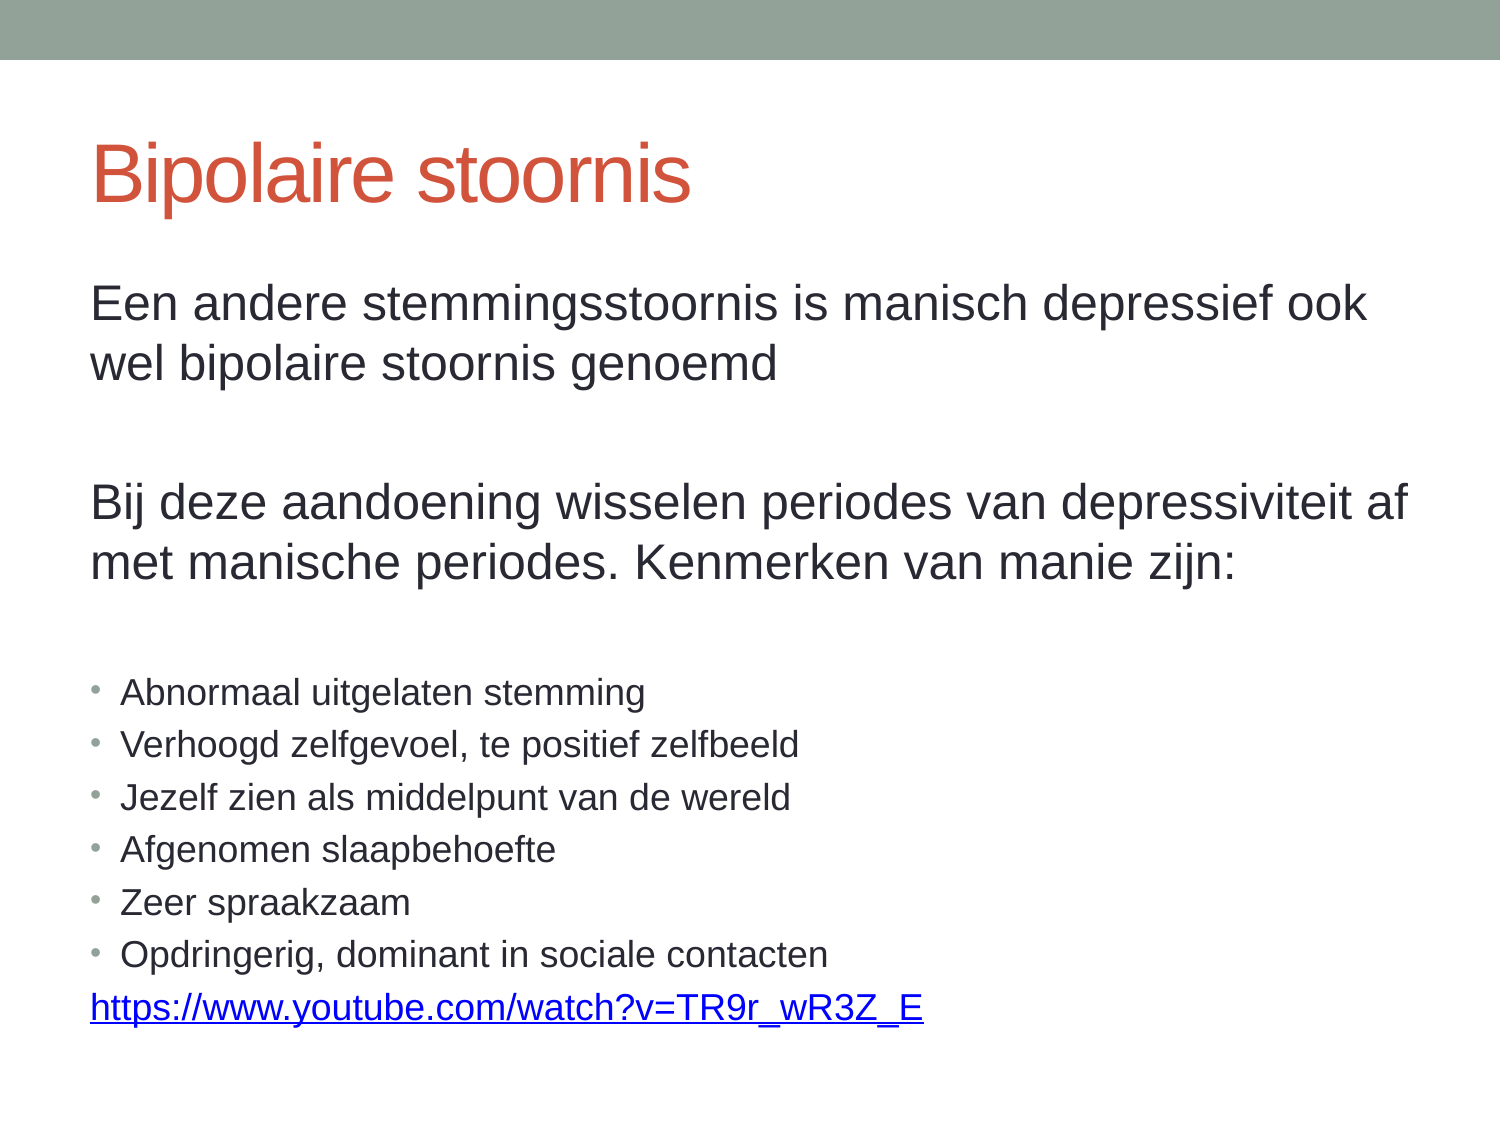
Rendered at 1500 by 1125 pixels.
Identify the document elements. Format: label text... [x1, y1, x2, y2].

title Bipolaire stoornis [75, 87, 1425, 250]
list Een andere stemmingsstoornis is manisch depressief ook wel bipolaire stoornis genoemd Bij deze aandoening wisselen periodes van depressiviteit af met manische periodes. Kenmerken van manie zijn: Abnormaal uitgelaten stemming Verhoogd zelfgevoel, te positief zelfbeeld Jezelf zien als middelpunt van de wereld Afgenomen slaapbehoefte Zeer spraakzaam Opdringerig, dominant in sociale contacten https://www.youtube.com/watch?v=TR9r_wR3Z_E [75, 262, 1425, 1063]
